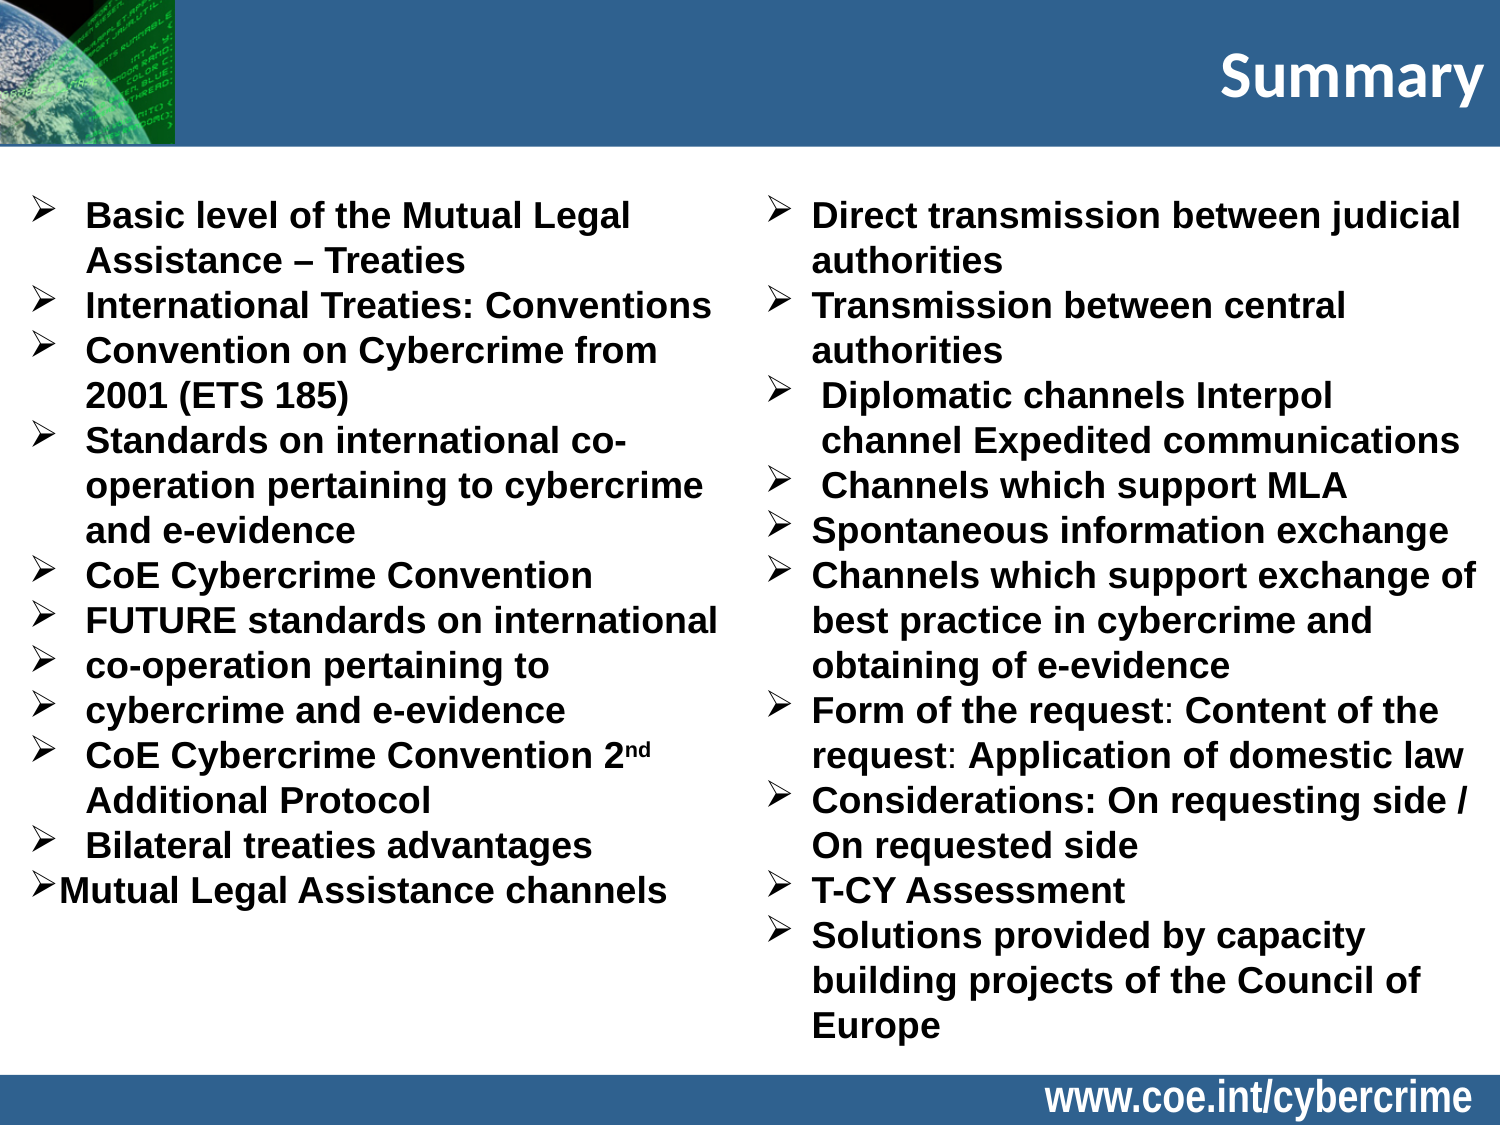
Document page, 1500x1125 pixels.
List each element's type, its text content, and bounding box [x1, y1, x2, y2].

picture [0, 0, 175, 144]
text_box [0, 1073, 1030, 1125]
text_box www.coe.int/cybercrime [1030, 1059, 1500, 1125]
text_box Basic level of the Mutual Legal Assistance – Treaties International Treaties: Conventions Convention on Cybercrime from 2001 (ETS 185) Standards on international co-operation pertaining to cybercrime and e-evidence CoE Cybercrime Convention FUTURE standards on international co-operation pertaining to cybercrime and e-evidence CoE Cybercrime Convention 2nd Additional Protocol Bilateral treaties advantages Mutual Legal Assistance channels [14, 183, 765, 1099]
text_box Direct transmission between judicial authorities Transmission between central authorities Diplomatic channels Interpol channel Expedited communications Channels which support MLA Spontaneous information exchange Channels which support exchange of best practice in cybercrime and obtaining of e-evidence Form of the request: Content of the request: Application of domestic law Considerations: On requesting side / On requested side T-CY Assessment Solutions provided by capacity building projects of the Council of Europe [765, 183, 1500, 1054]
text_box Summary [177, 0, 1500, 149]
